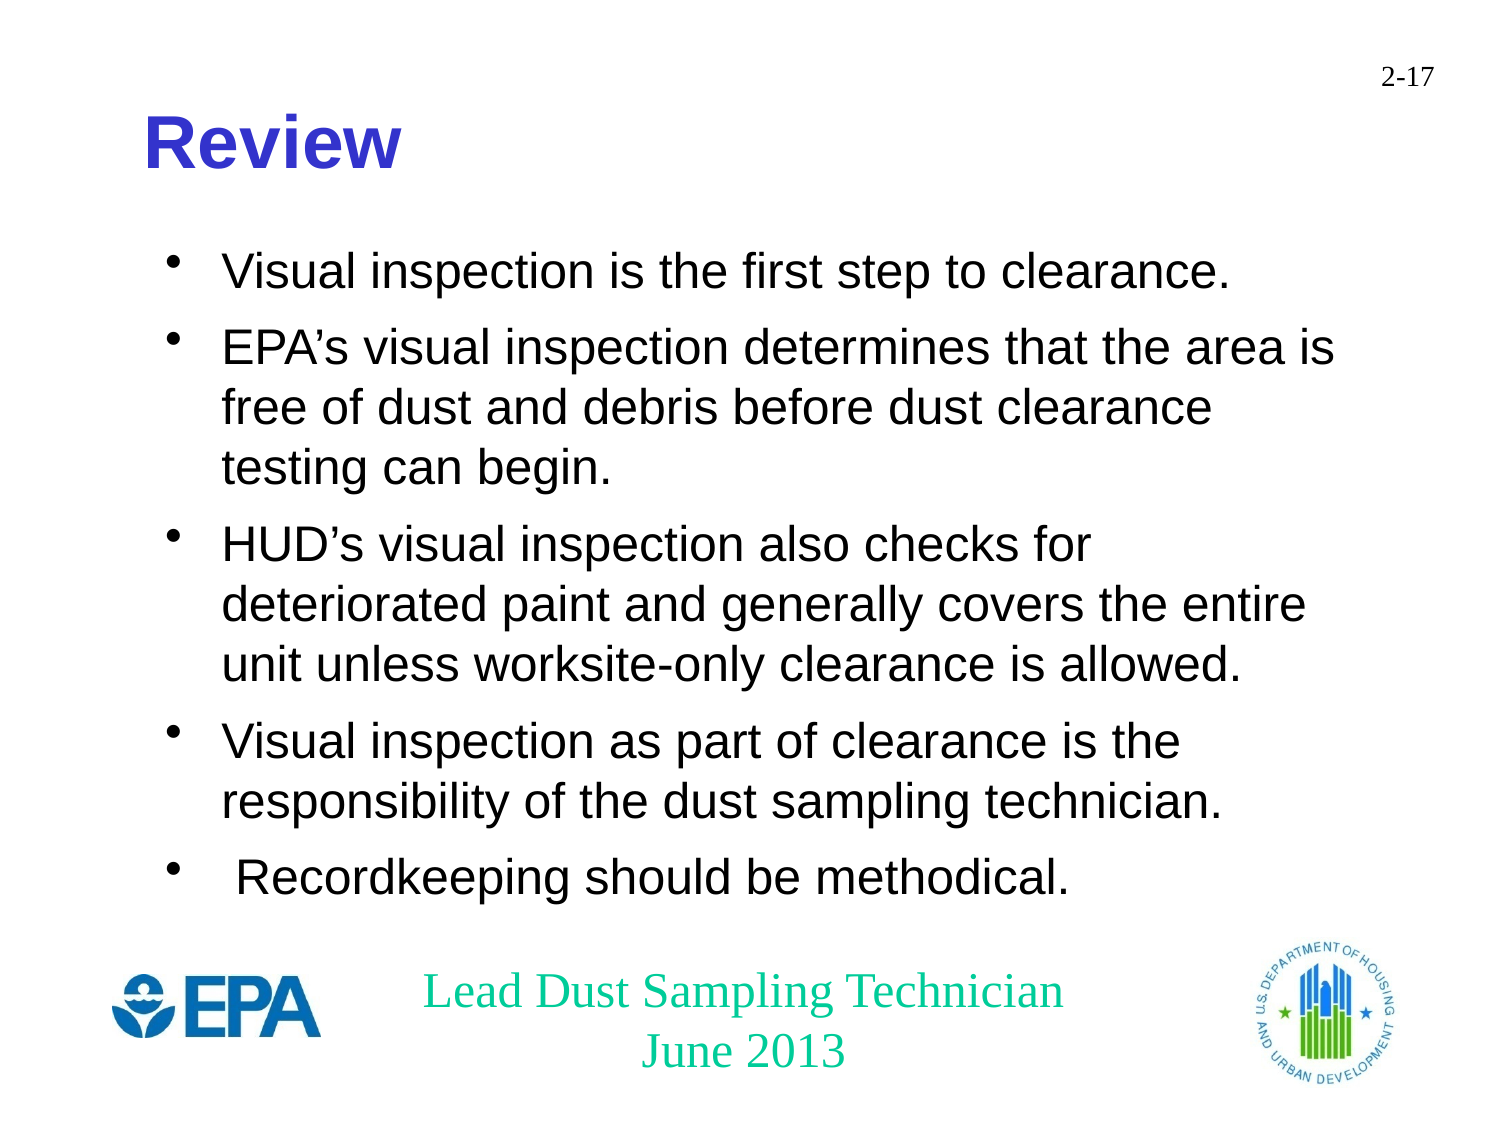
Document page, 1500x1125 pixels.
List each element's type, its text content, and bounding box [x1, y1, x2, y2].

list Visual inspection is the first step to clearance. EPA’s visual inspection determines that the area is free of dust and debris before dust clearance testing can begin. HUD’s visual inspection also checks for deteriorated paint and generally covers the entire unit unless worksite-only clearance is allowed. Visual inspection as part of clearance is the responsibility of the dust sampling technician. Recordkeeping should be methodical. [150, 230, 1379, 956]
title Review [128, 63, 670, 214]
picture [112, 974, 321, 1038]
picture [1250, 937, 1400, 1088]
